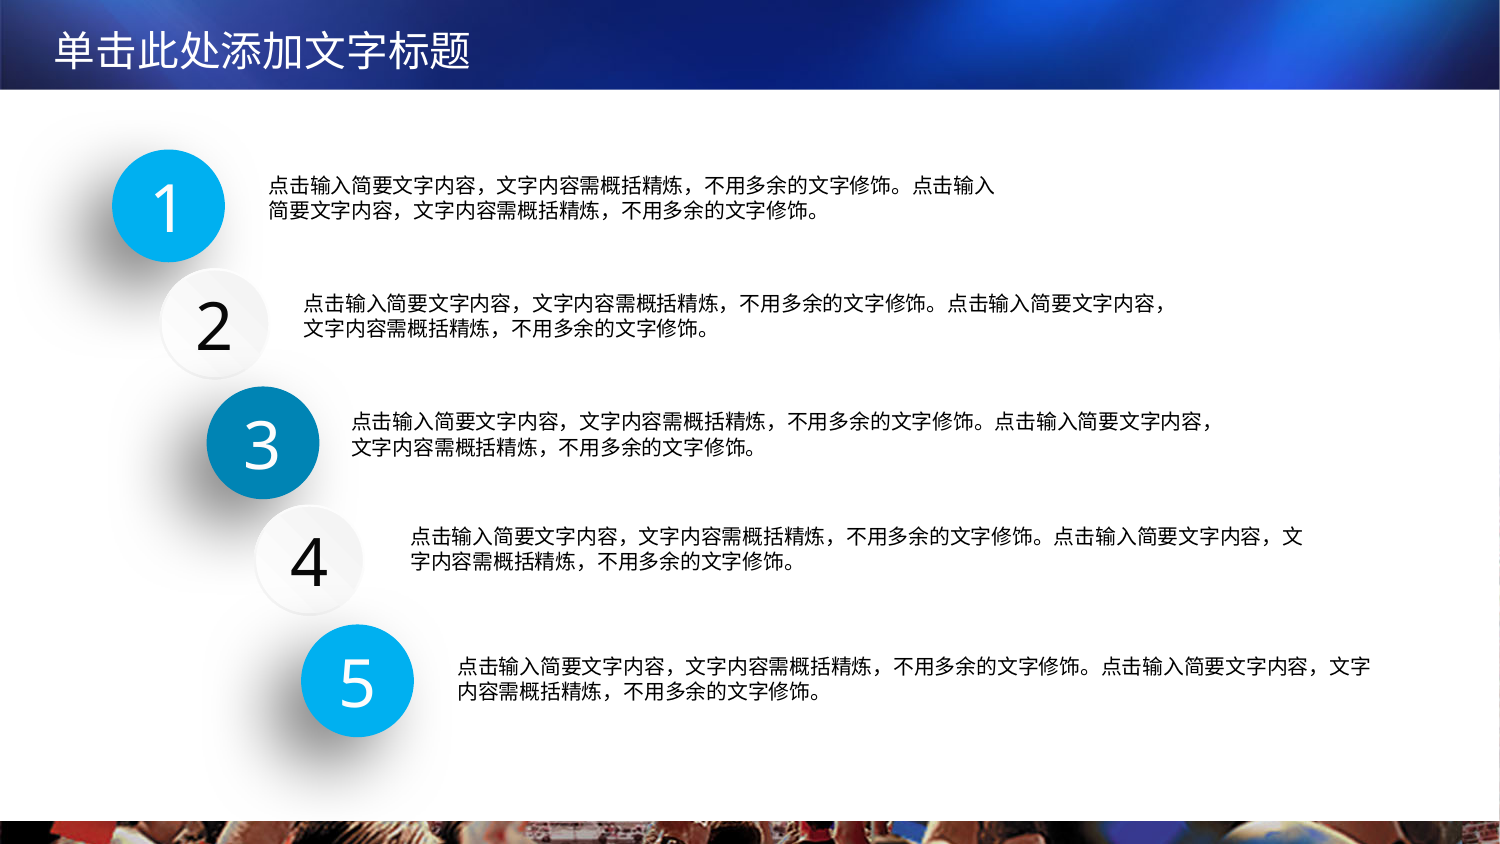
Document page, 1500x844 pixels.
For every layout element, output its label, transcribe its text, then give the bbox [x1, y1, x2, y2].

text_box 点击输入简要文字内容，文字内容需概括精炼，不用多余的文字修饰。点击输入简要文字内容，文字内容需概括精炼，不用多余的文字修饰。 [442, 646, 1400, 711]
picture [0, 0, 1500, 89]
text_box 点击输入简要文字内容，文字内容需概括精炼，不用多余的文字修饰。点击输入简要文字内容，文字内容需概括精炼，不用多余的文字修饰。 [253, 165, 1022, 231]
text_box 1 [110, 147, 227, 265]
text_box 5 [299, 623, 416, 740]
picture [0, 821, 1500, 844]
text_box 3 [204, 385, 322, 502]
text_box 点击输入简要文字内容，文字内容需概括精炼，不用多余的文字修饰。点击输入简要文字内容，文字内容需概括精炼，不用多余的文字修饰。 [336, 401, 1247, 467]
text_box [159, 268, 271, 380]
text_box 点击输入简要文字内容，文字内容需概括精炼，不用多余的文字修饰。点击输入简要文字内容，文字内容需概括精炼，不用多余的文字修饰。 [395, 516, 1329, 581]
text_box 点击输入简要文字内容，文字内容需概括精炼，不用多余的文字修饰。点击输入简要文字内容，文字内容需概括精炼，不用多余的文字修饰。 [289, 282, 1187, 348]
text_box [253, 504, 366, 616]
